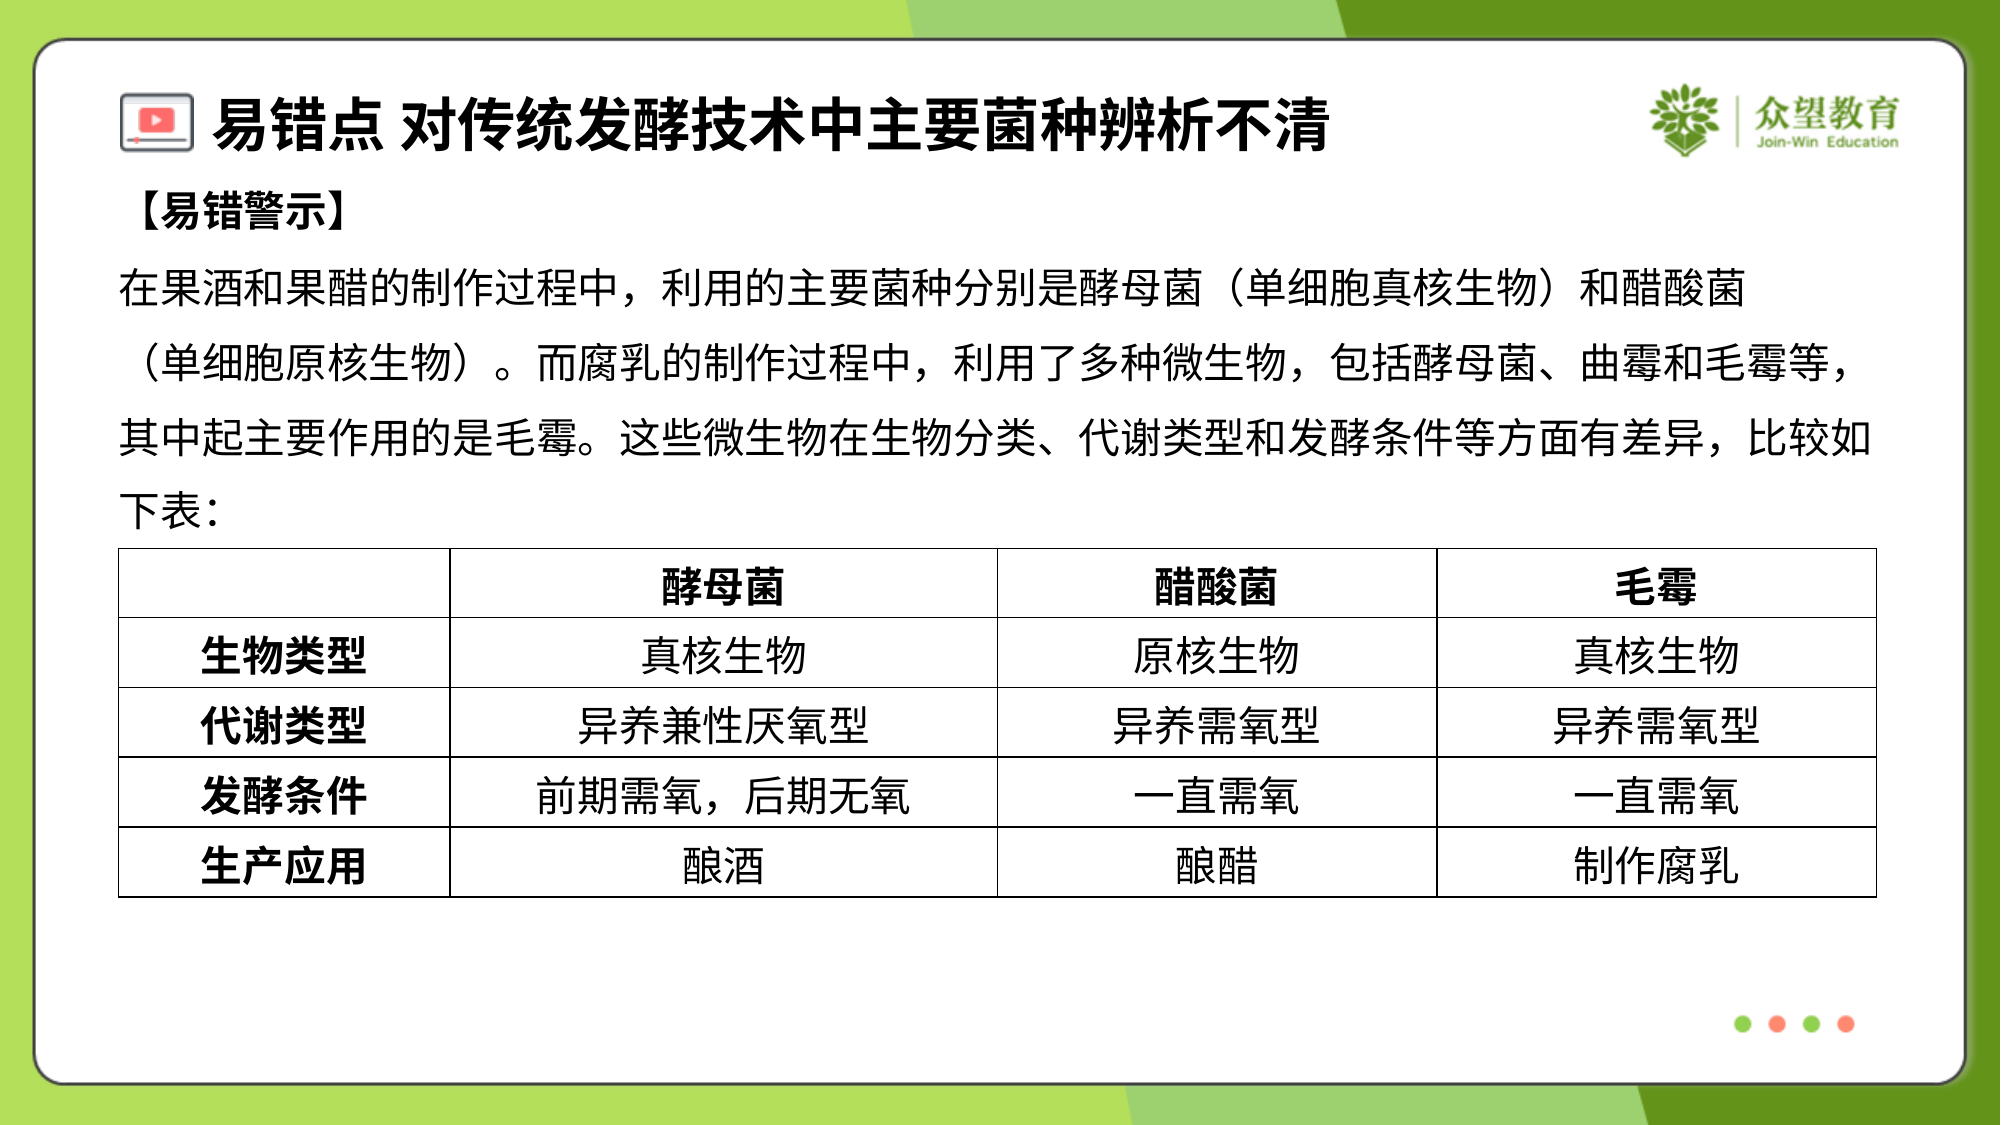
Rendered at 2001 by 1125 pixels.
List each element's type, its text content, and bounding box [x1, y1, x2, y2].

table_cell 真核生物 [1438, 618, 1876, 687]
table_cell 原核生物 [998, 618, 1436, 687]
table_cell 真核生物 [451, 618, 997, 687]
table_cell 生物类型 [119, 618, 449, 687]
table_header 酵母菌 [451, 549, 997, 617]
table_cell 一直需氧 [1438, 758, 1876, 826]
table_cell 制作腐乳 [1438, 828, 1876, 896]
table_cell 发酵条件 [119, 758, 449, 826]
table_cell 酿醋 [998, 828, 1436, 896]
table_cell 代谢类型 [119, 688, 449, 756]
text_box 【易错警示】 在果酒和果醋的制作过程中，利用的主要菌种分别是酵母菌（单细胞真核生物）和醋酸菌 （单细胞原核生物）。而腐乳的制作过程中，利用了多种微生物，包括酵母菌、曲霉和毛霉等， 其中起主要作用的是毛霉。这些微生物在生物分类、代谢类型和发酵条件等方面有差异，比较如 下表： [118, 159, 1883, 527]
table_header 毛霉 [1438, 549, 1876, 617]
picture [0, 0, 2000, 1125]
table_cell 异养需氧型 [1438, 688, 1876, 756]
table_cell 异养需氧型 [998, 688, 1436, 756]
table_cell 异养兼性厌氧型 [451, 688, 997, 756]
table_cell 前期需氧，后期无氧 [451, 758, 997, 826]
table_cell 酿酒 [451, 828, 997, 896]
table_header 醋酸菌 [998, 549, 1436, 617]
table_header [119, 549, 449, 617]
table_cell 一直需氧 [998, 758, 1436, 826]
table_cell 生产应用 [119, 828, 449, 896]
